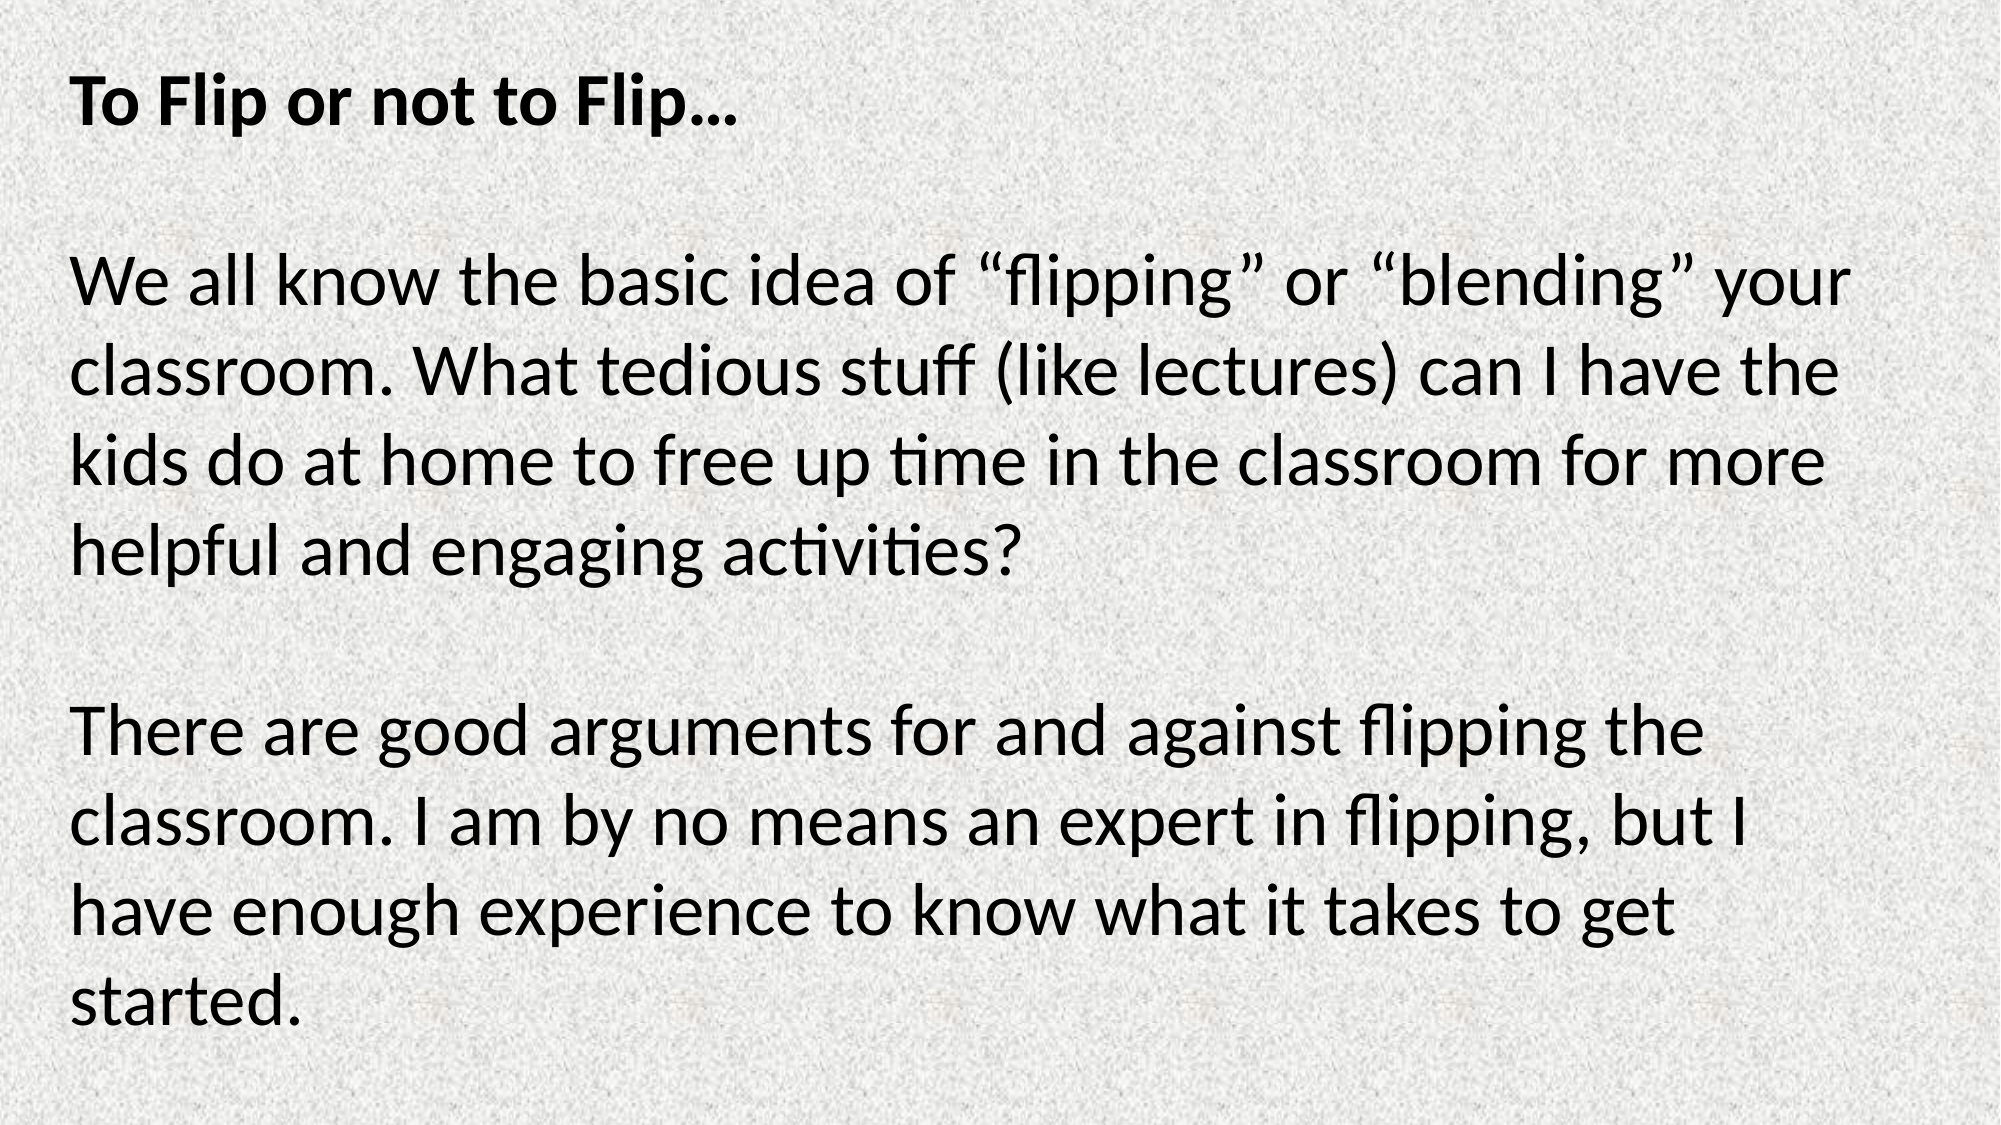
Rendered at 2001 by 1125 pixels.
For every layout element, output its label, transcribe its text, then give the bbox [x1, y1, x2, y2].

picture [0, 0, 2001, 1125]
text_box To Flip or not to Flip… We all know the basic idea of “flipping” or “blending” your classroom. What tedious stuff (like lectures) can I have the kids do at home to free up time in the classroom for more helpful and engaging activities? There are good arguments for and against flipping the classroom. I am by no means an expert in flipping, but I have enough experience to know what it takes to get started. [55, 42, 1920, 1048]
